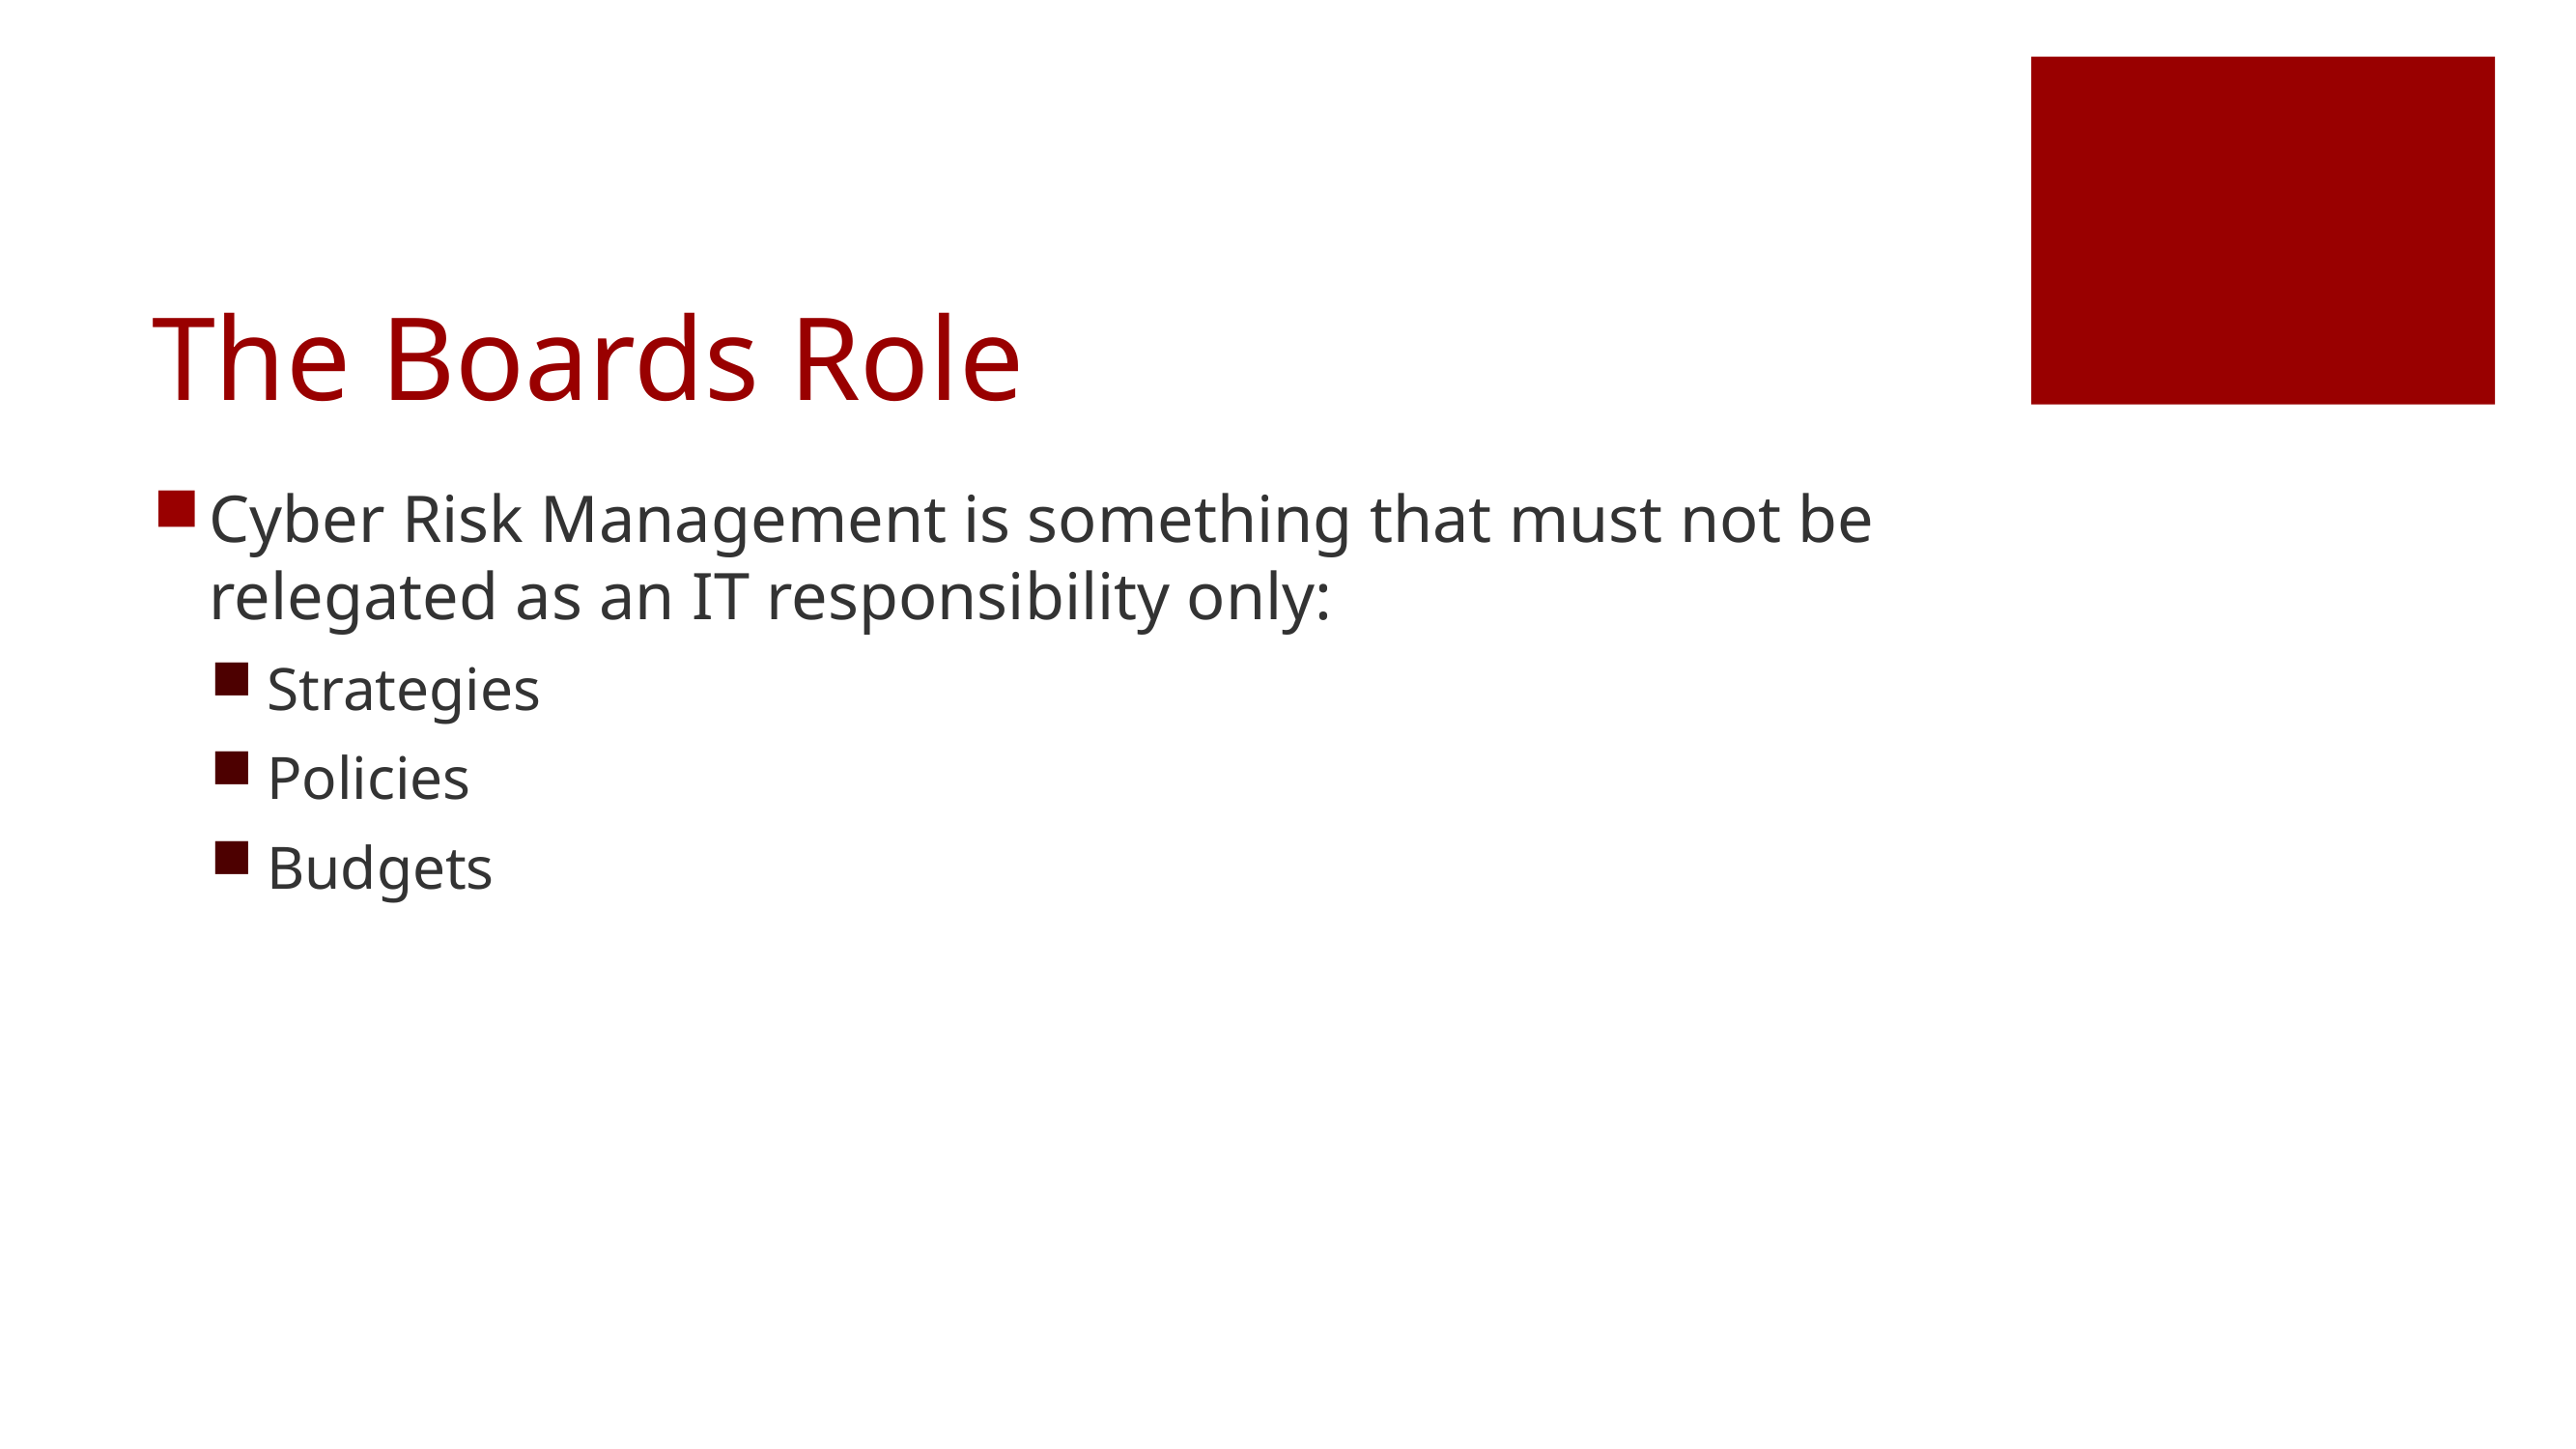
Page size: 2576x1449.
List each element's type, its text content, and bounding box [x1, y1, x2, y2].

title The Boards Role [128, 193, 1963, 435]
list Cyber Risk Management is something that must not be relegated as an IT responsibility only: Strategies Policies Budgets [128, 467, 1963, 1294]
